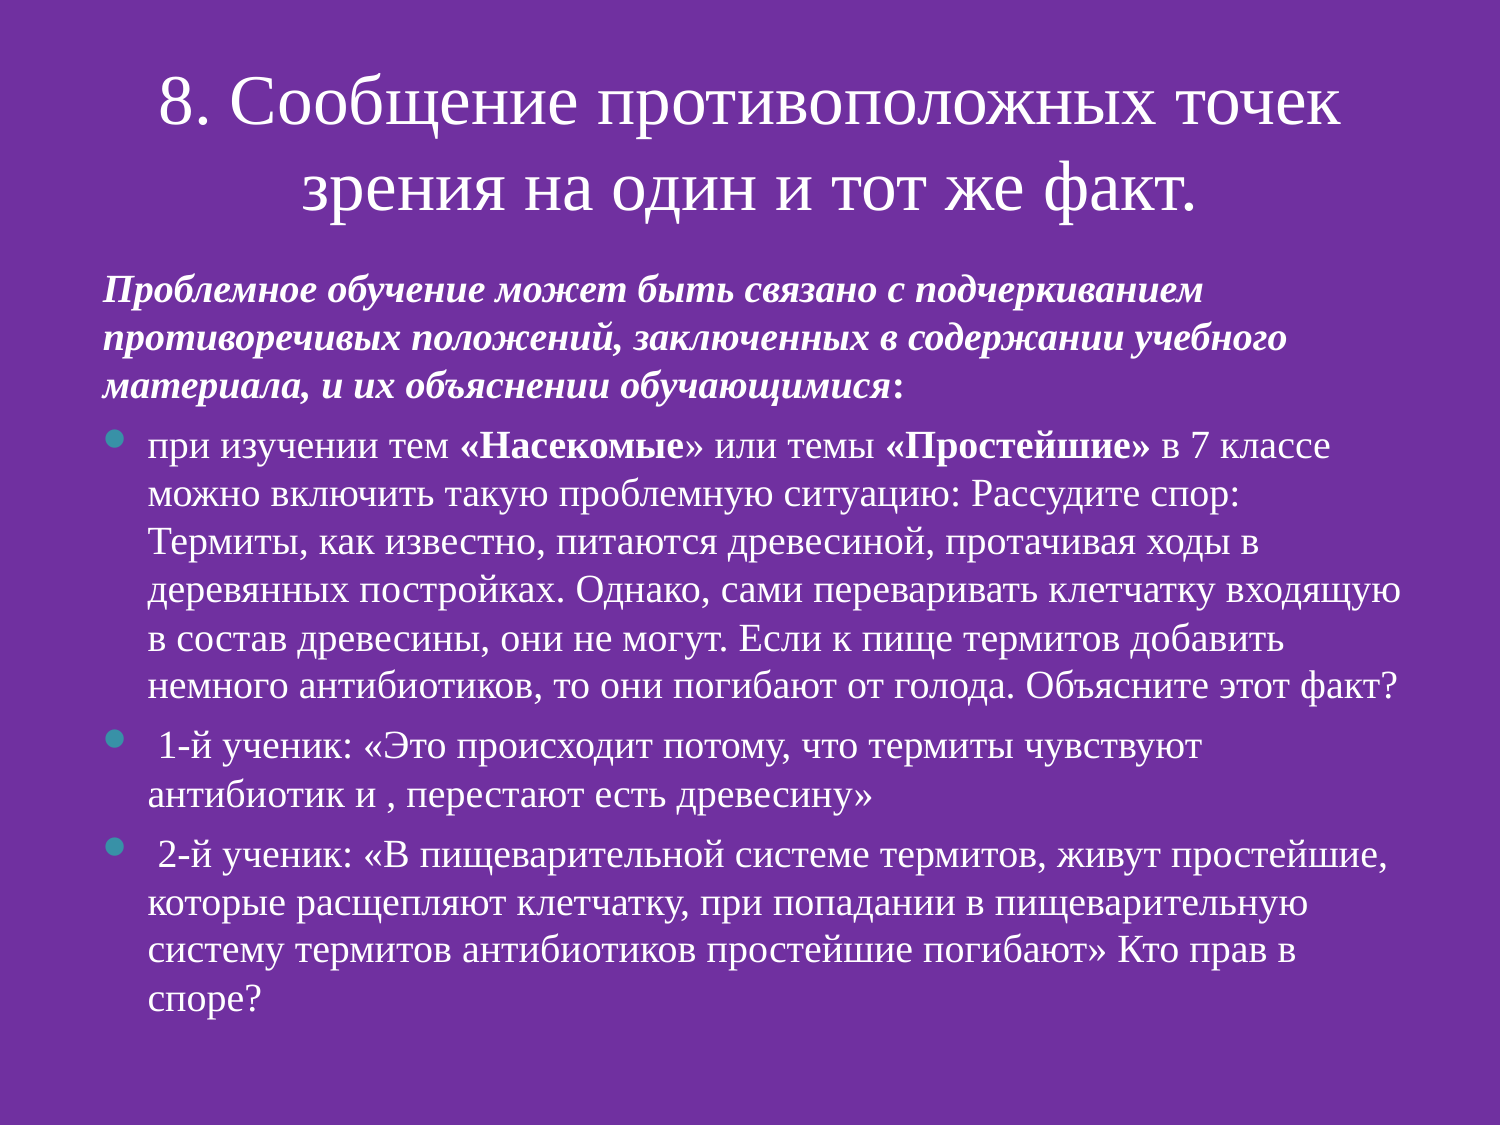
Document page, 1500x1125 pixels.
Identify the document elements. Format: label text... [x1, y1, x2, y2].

list Проблемное обучение может быть связано с подчеркиванием противоречивых положений, заключенных в содержании учебного материала, и их объяснении обучающимися: при изучении тем «Насекомые» или темы «Простейшие» в 7 классе можно включить такую проблемную ситуацию: Рассудите спор: Термиты, как известно, питаются древесиной, протачивая ходы в деревянных постройках. Однако, сами переваривать клетчатку входящую в состав древесины, они не могут. Если к пище термитов добавить немного антибиотиков, то они погибают от голода. Объясните этот факт? 1-й ученик: «Это происходит потому, что термиты чувствуют антибиотик и , перестают есть древесину» 2-й ученик: «В пищеварительной системе термитов, живут простейшие, которые расщепляют клетчатку, при попадании в пищеварительную систему термитов антибиотиков простейшие погибают» Кто прав в споре? [75, 255, 1425, 1071]
title 8. Сообщение противоположных точек зрения на один и тот же факт. [75, 45, 1425, 233]
